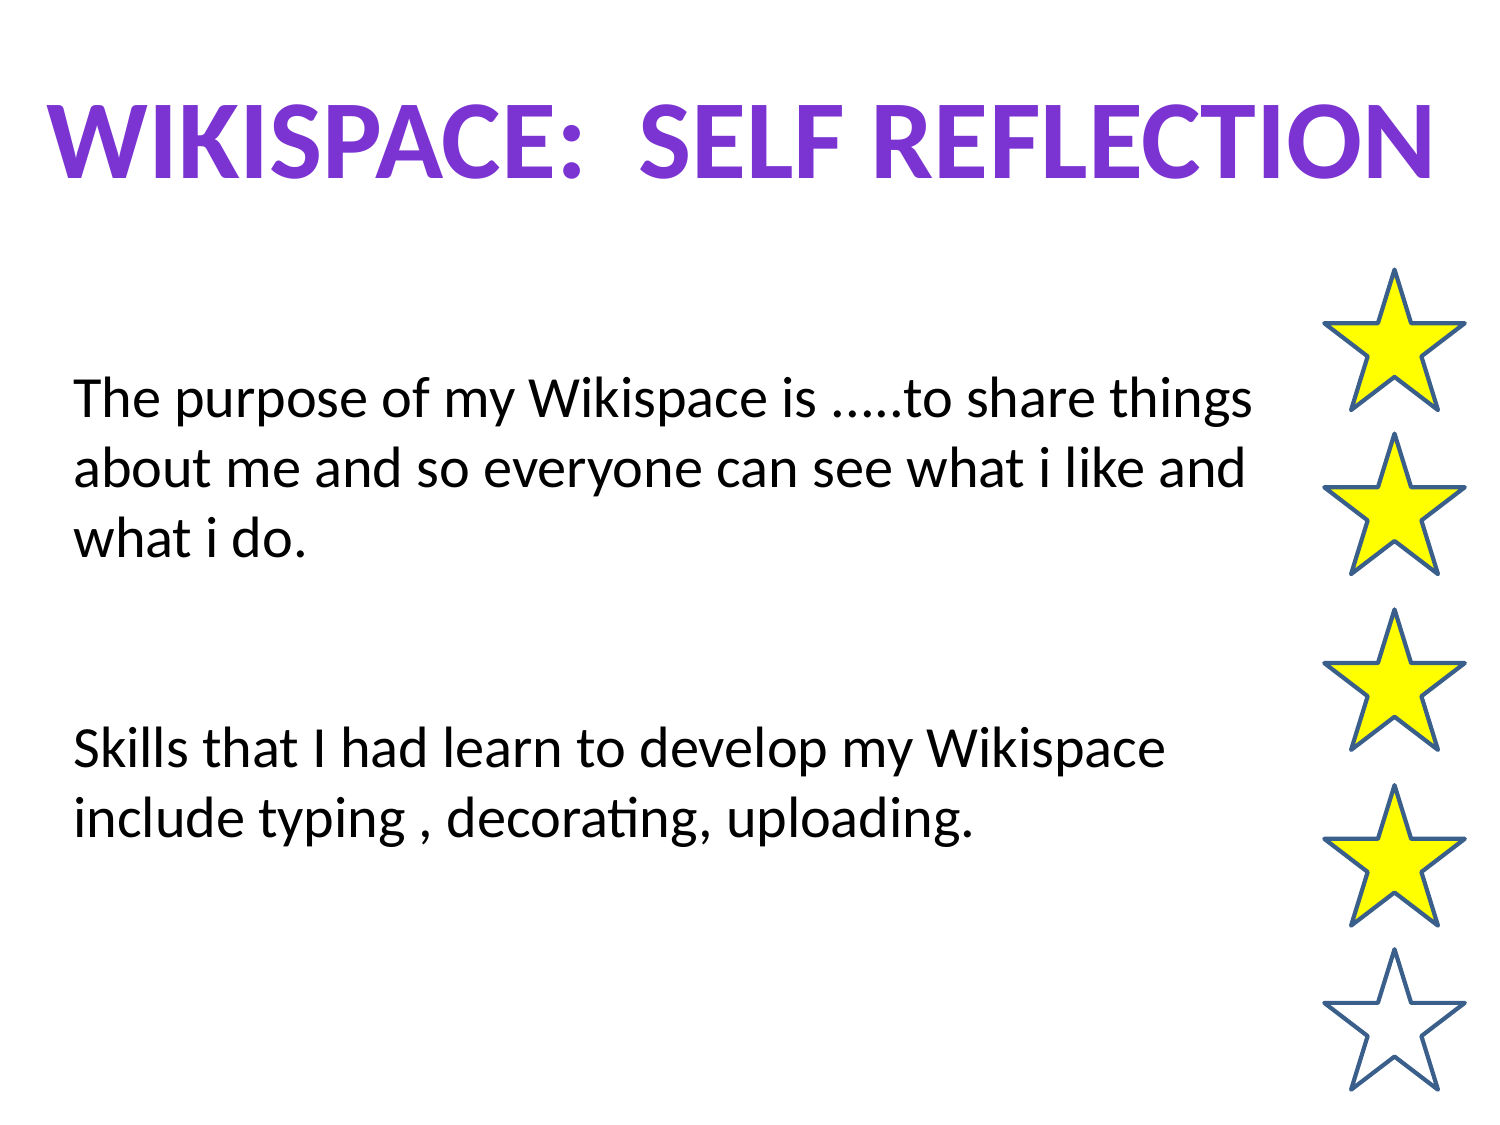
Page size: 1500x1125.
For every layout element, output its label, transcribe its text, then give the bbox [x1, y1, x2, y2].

text_box [1322, 267, 1467, 412]
text_box Wikispace: self reflection [31, 58, 1454, 209]
text_box [1322, 783, 1467, 928]
text_box [1322, 431, 1467, 576]
text_box [1322, 947, 1467, 1092]
text_box The purpose of my Wikispace is .....to share things about me and so everyone can see what i like and what i do. Skills that I had learn to develop my Wikispace include typing , decorating, uploading. [58, 351, 1278, 1067]
text_box [1322, 607, 1467, 752]
